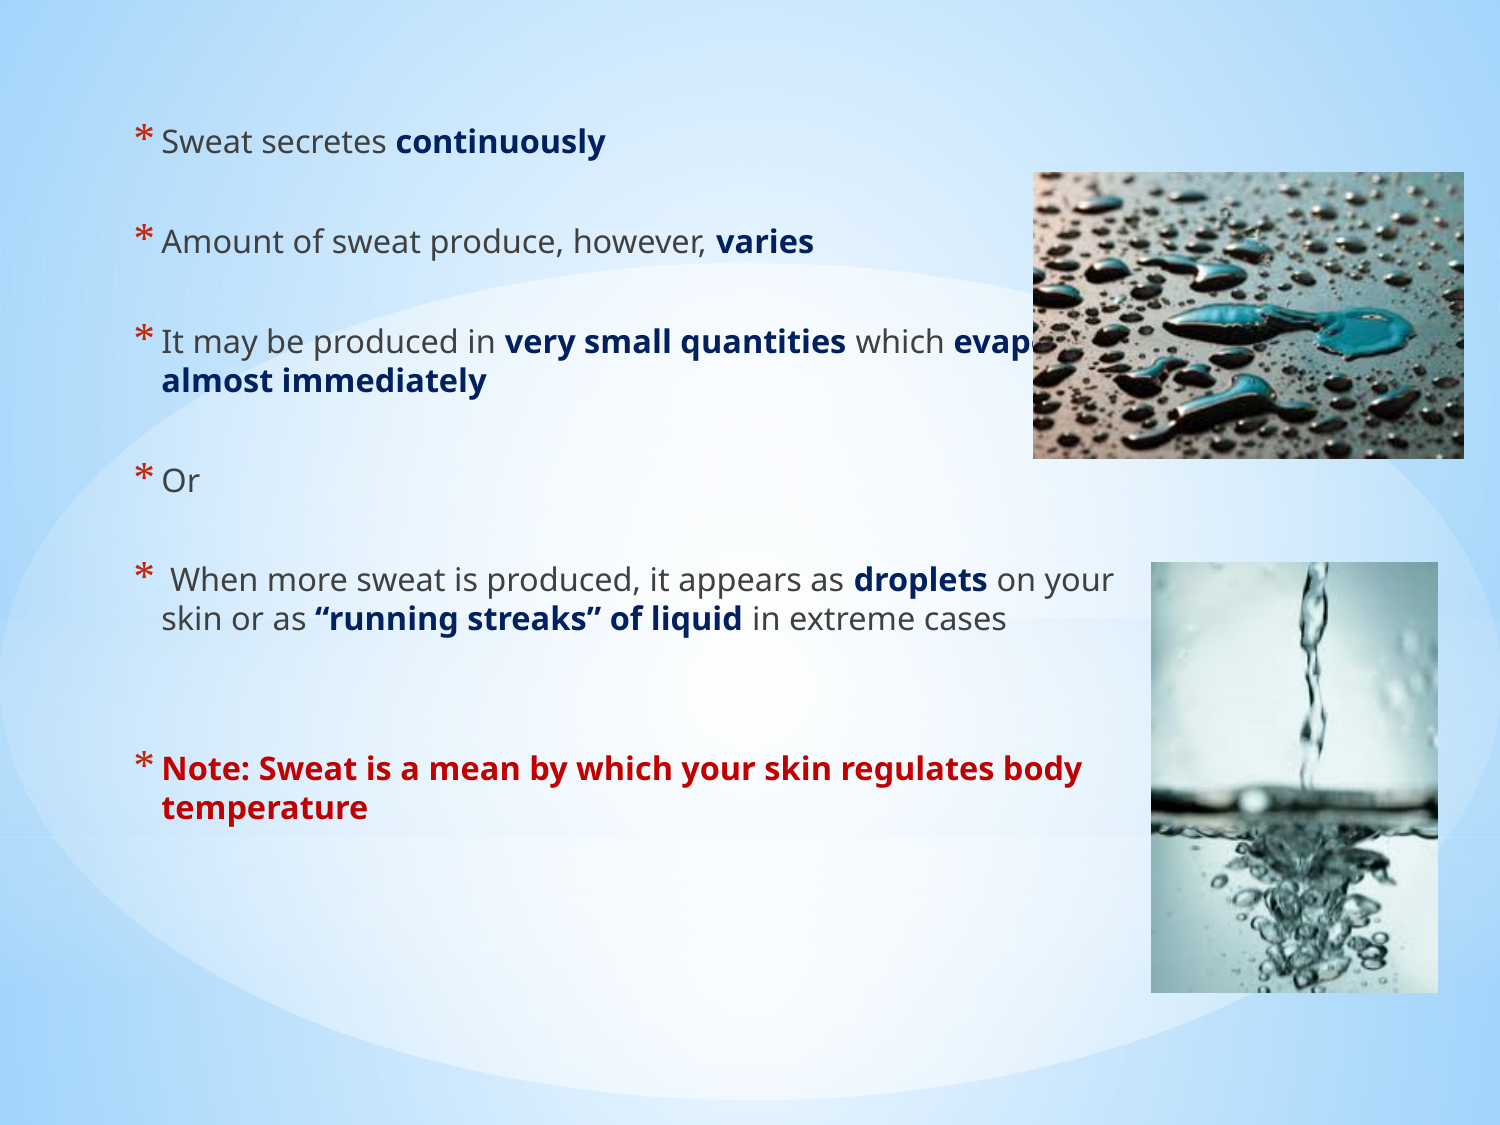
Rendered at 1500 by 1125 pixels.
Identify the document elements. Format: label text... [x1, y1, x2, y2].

picture [1033, 172, 1464, 459]
picture [1151, 562, 1438, 993]
list Sweat secretes continuously Amount of sweat produce, however, varies It may be produced in very small quantities which evaporates almost immediately Or When more sweat is produced, it appears as droplets on your skin or as “running streaks” of liquid in extreme cases Note: Sweat is a mean by which your skin regulates body temperature [112, 113, 1163, 840]
